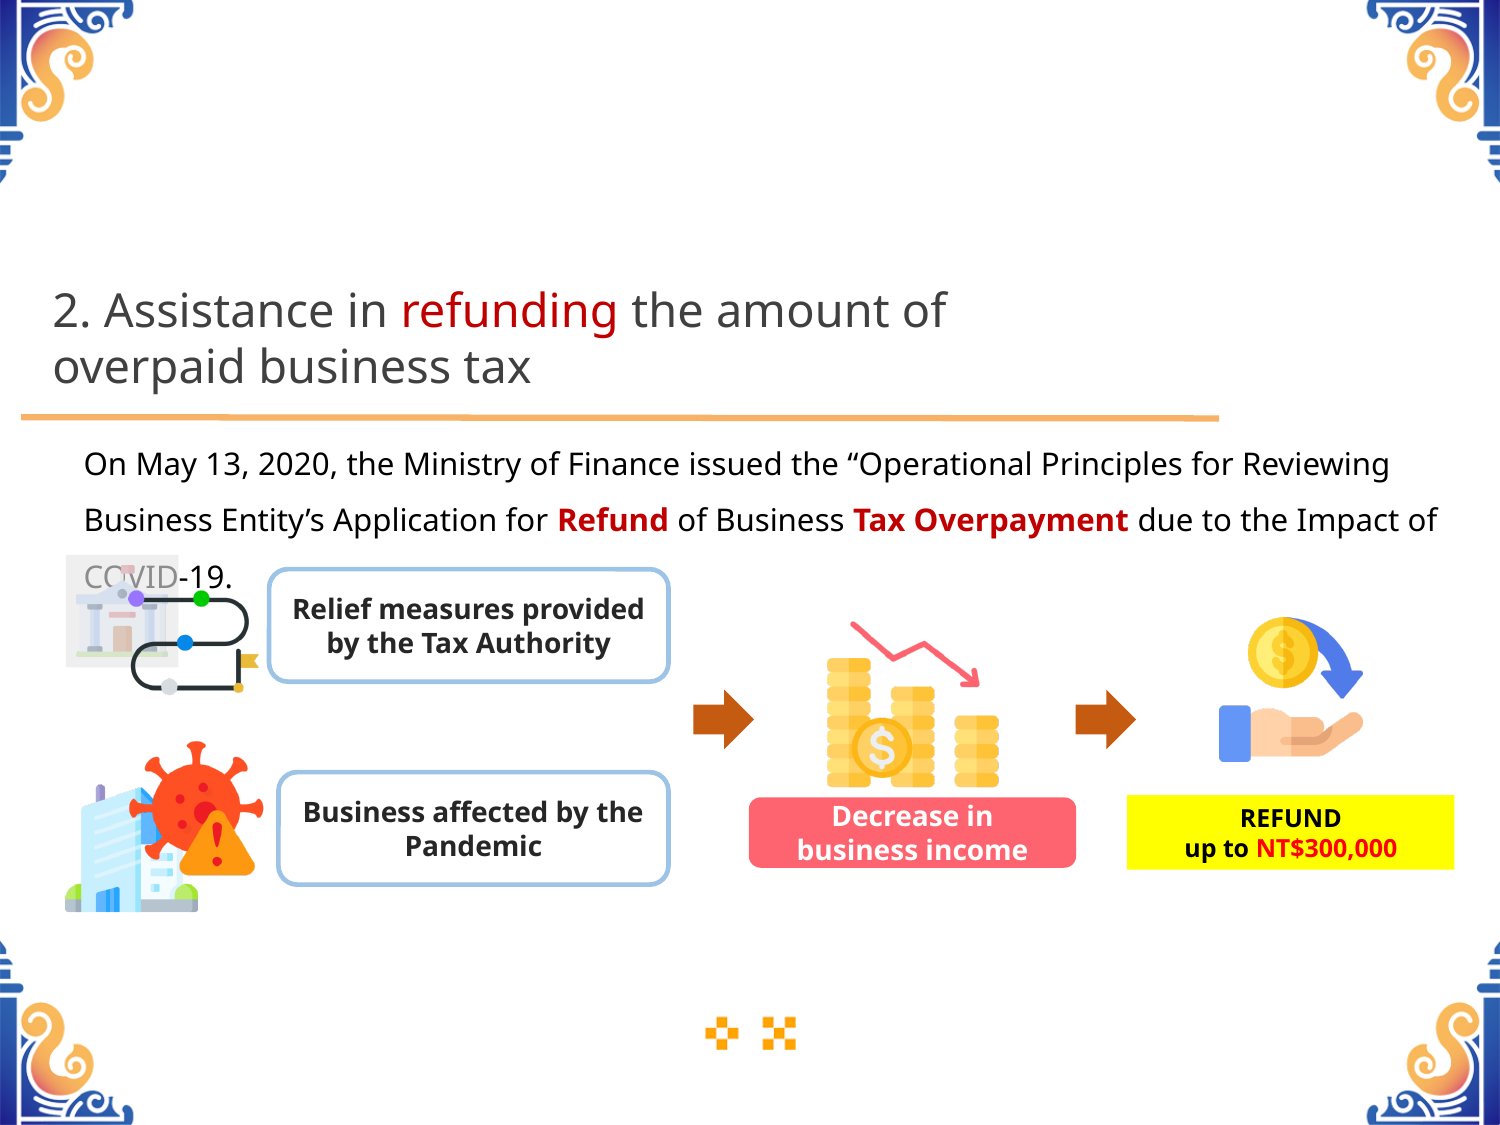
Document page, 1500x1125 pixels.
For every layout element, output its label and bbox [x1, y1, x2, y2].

text_box [65, 734, 270, 915]
text_box [1127, 617, 1455, 871]
text_box [65, 554, 259, 708]
picture [0, 0, 1500, 1125]
